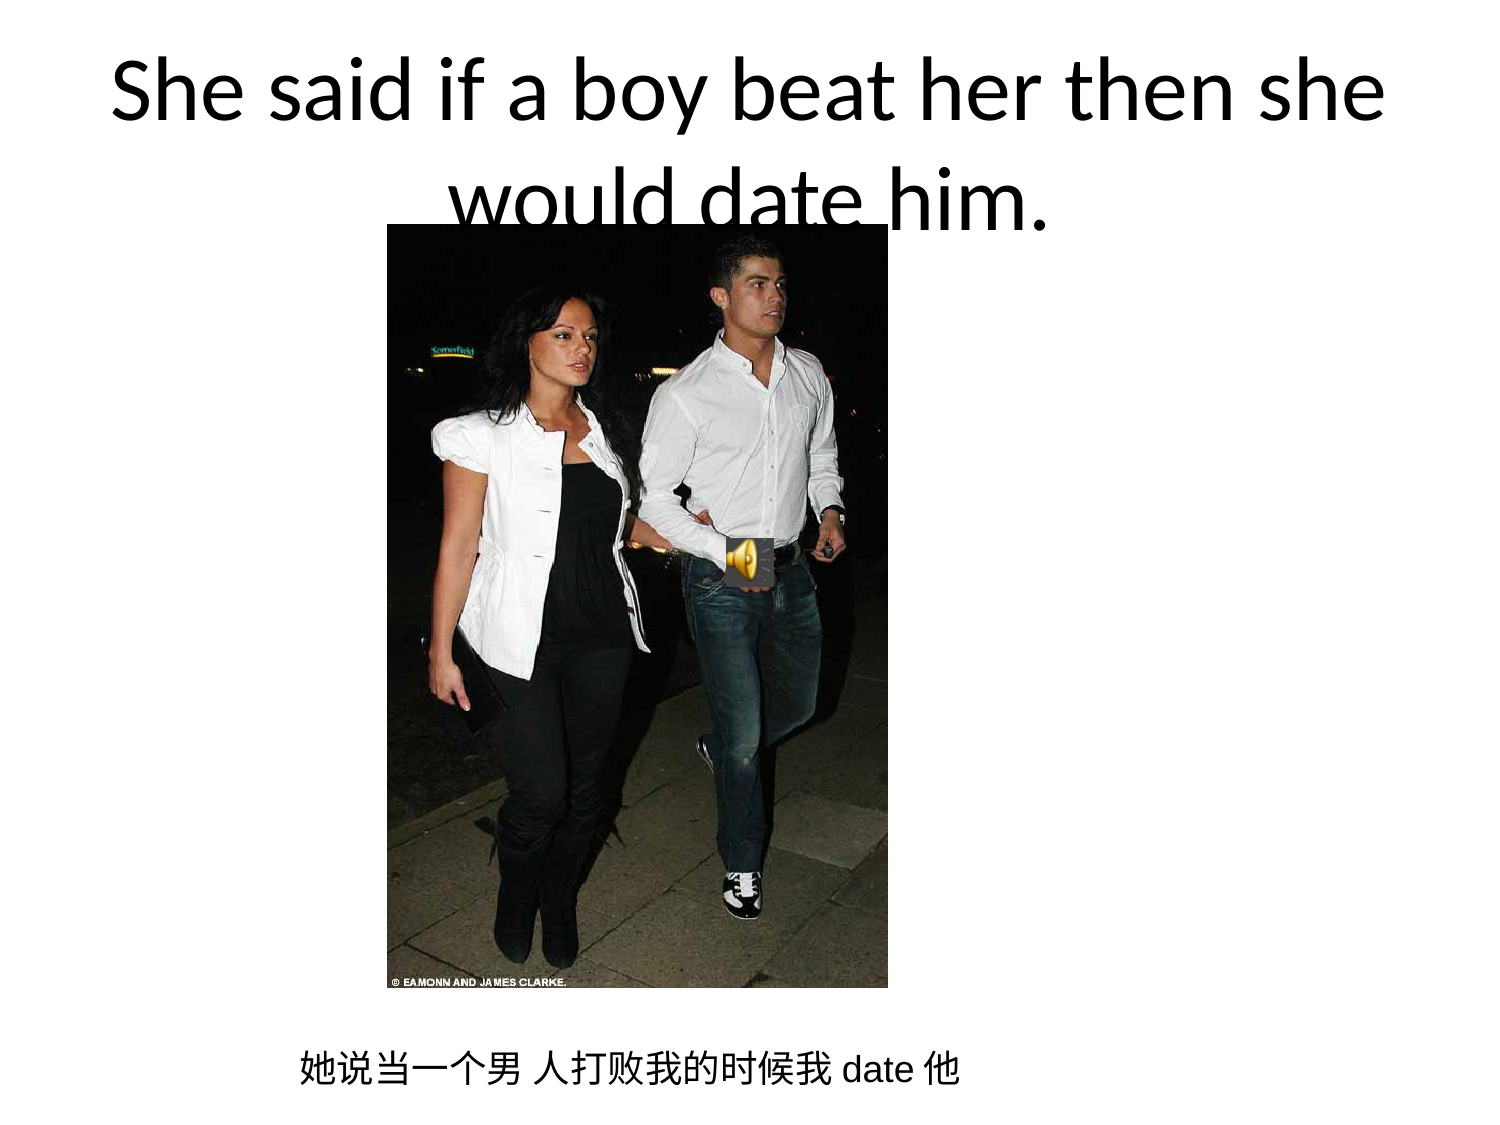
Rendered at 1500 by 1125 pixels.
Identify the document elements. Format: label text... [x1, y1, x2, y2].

title She said if a boy beat her then she would date him. [74, 44, 1426, 233]
text_box 她说当一个男 人打败我的时候我date他 [267, 1037, 976, 1098]
picture [387, 224, 888, 988]
